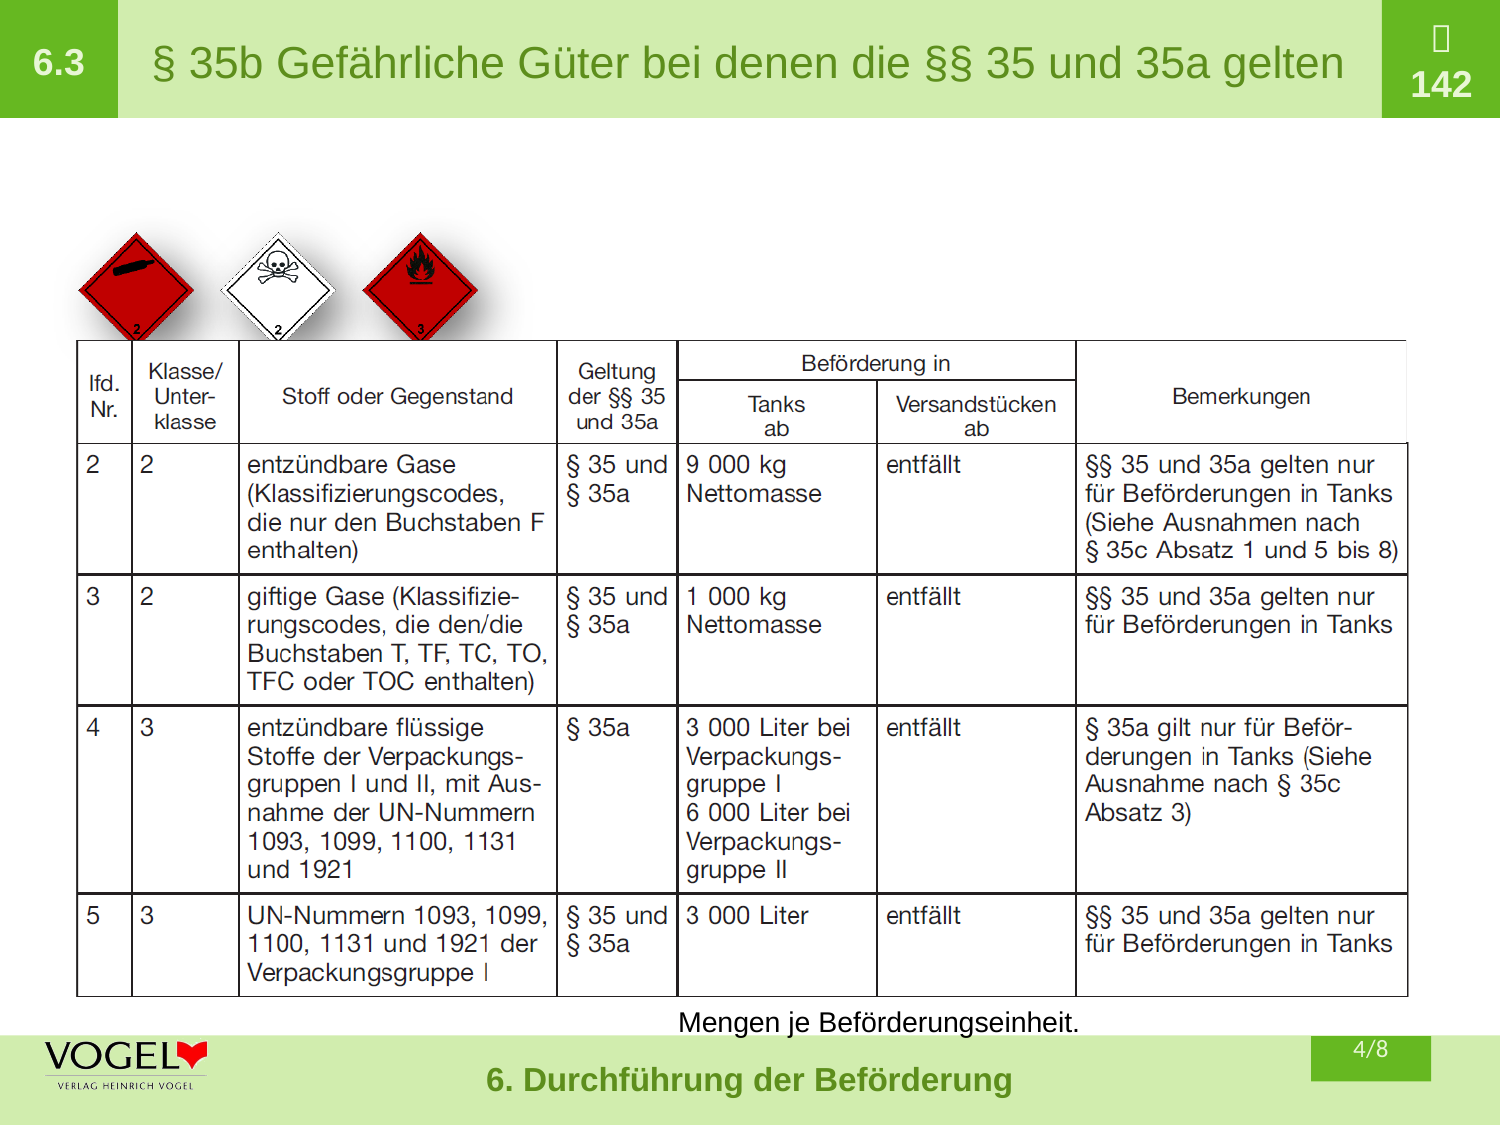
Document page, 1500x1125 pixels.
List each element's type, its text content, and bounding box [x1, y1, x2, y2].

picture [75, 232, 1409, 997]
text_box  142 [1395, 7, 1488, 112]
text_box Mengen je Beförderungseinheit. [663, 1005, 1096, 1046]
text_box 6.3 [17, 30, 100, 90]
title § 35b Gefährliche Güter bei denen die §§ 35 und 35a gelten [114, 0, 1386, 158]
picture [41, 1037, 210, 1094]
